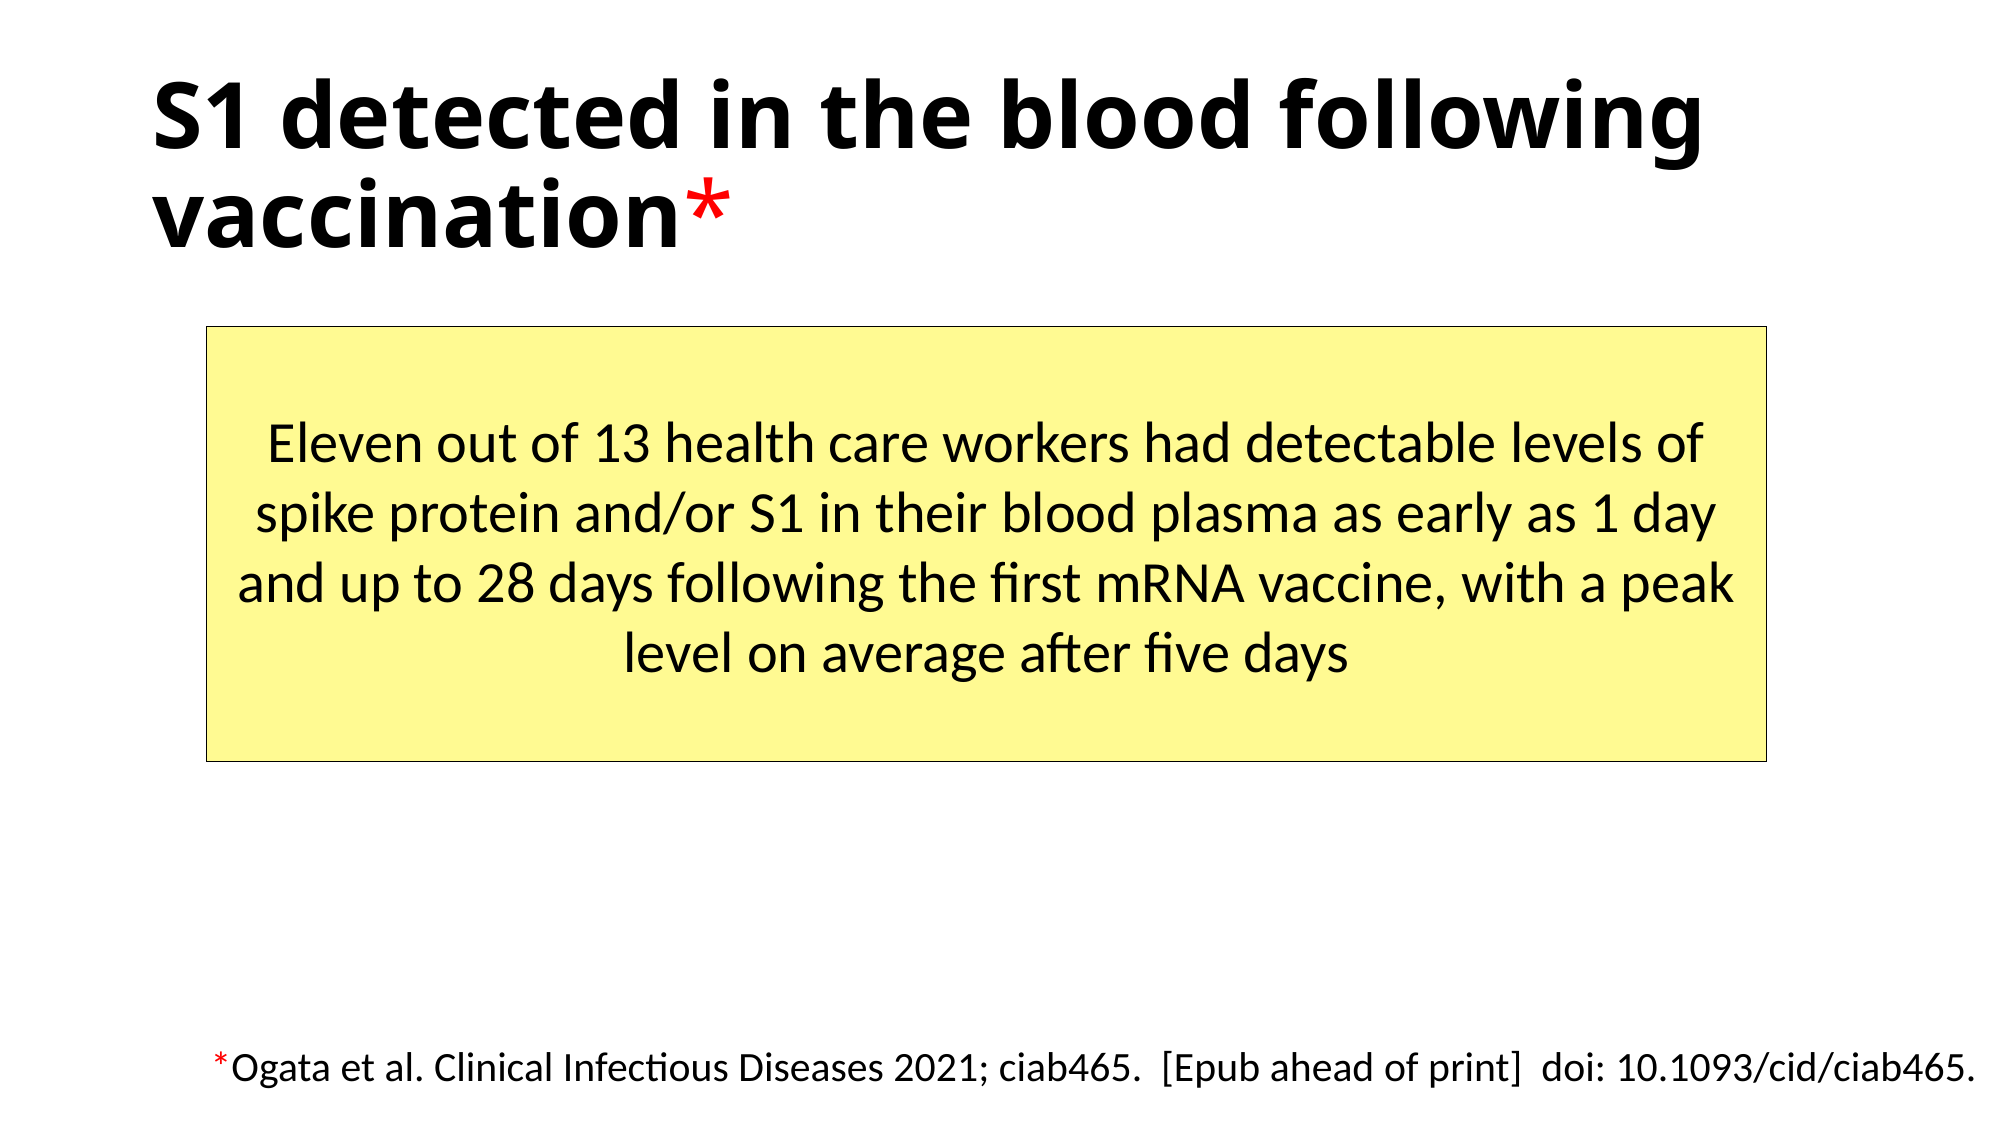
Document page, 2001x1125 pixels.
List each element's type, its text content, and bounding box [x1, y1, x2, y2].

text_box *Ogata et al. Clinical Infectious Diseases 2021; ciab465. [Epub ahead of print] doi: 10.1093/cid/ciab465. [195, 1032, 1993, 1098]
title S1 detected in the blood following vaccination* [137, 59, 1863, 278]
text_box Eleven out of 13 health care workers had detectable levels of spike protein and/or S1 in their blood plasma as early as 1 day and up to 28 days following the first mRNA vaccine, with a peak level on average after five days [206, 326, 1767, 762]
